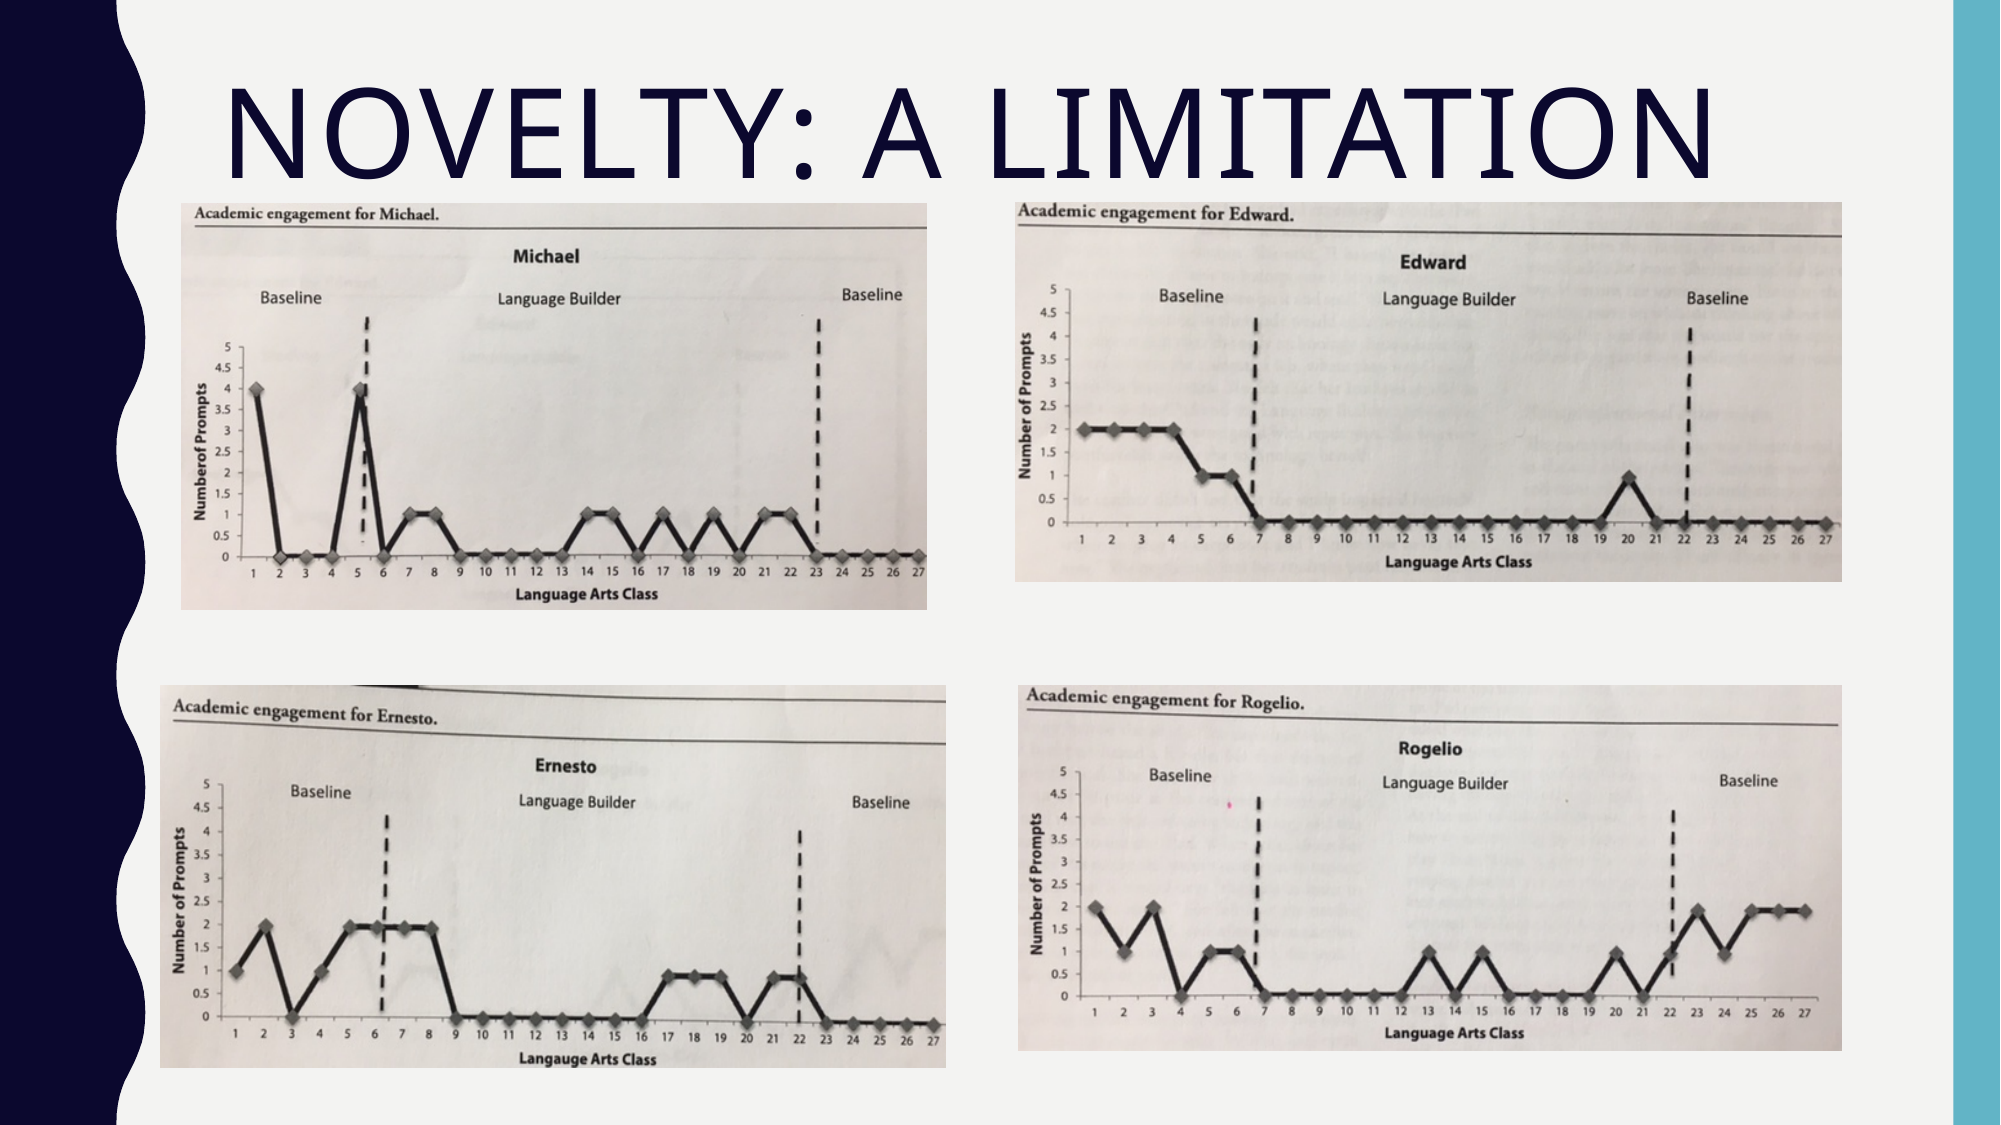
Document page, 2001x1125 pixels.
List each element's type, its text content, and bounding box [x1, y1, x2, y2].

title Novelty: a limitation [205, 62, 1875, 308]
picture [180, 203, 927, 610]
picture [160, 685, 946, 1068]
picture [1018, 685, 1842, 1051]
picture [1015, 202, 1842, 582]
